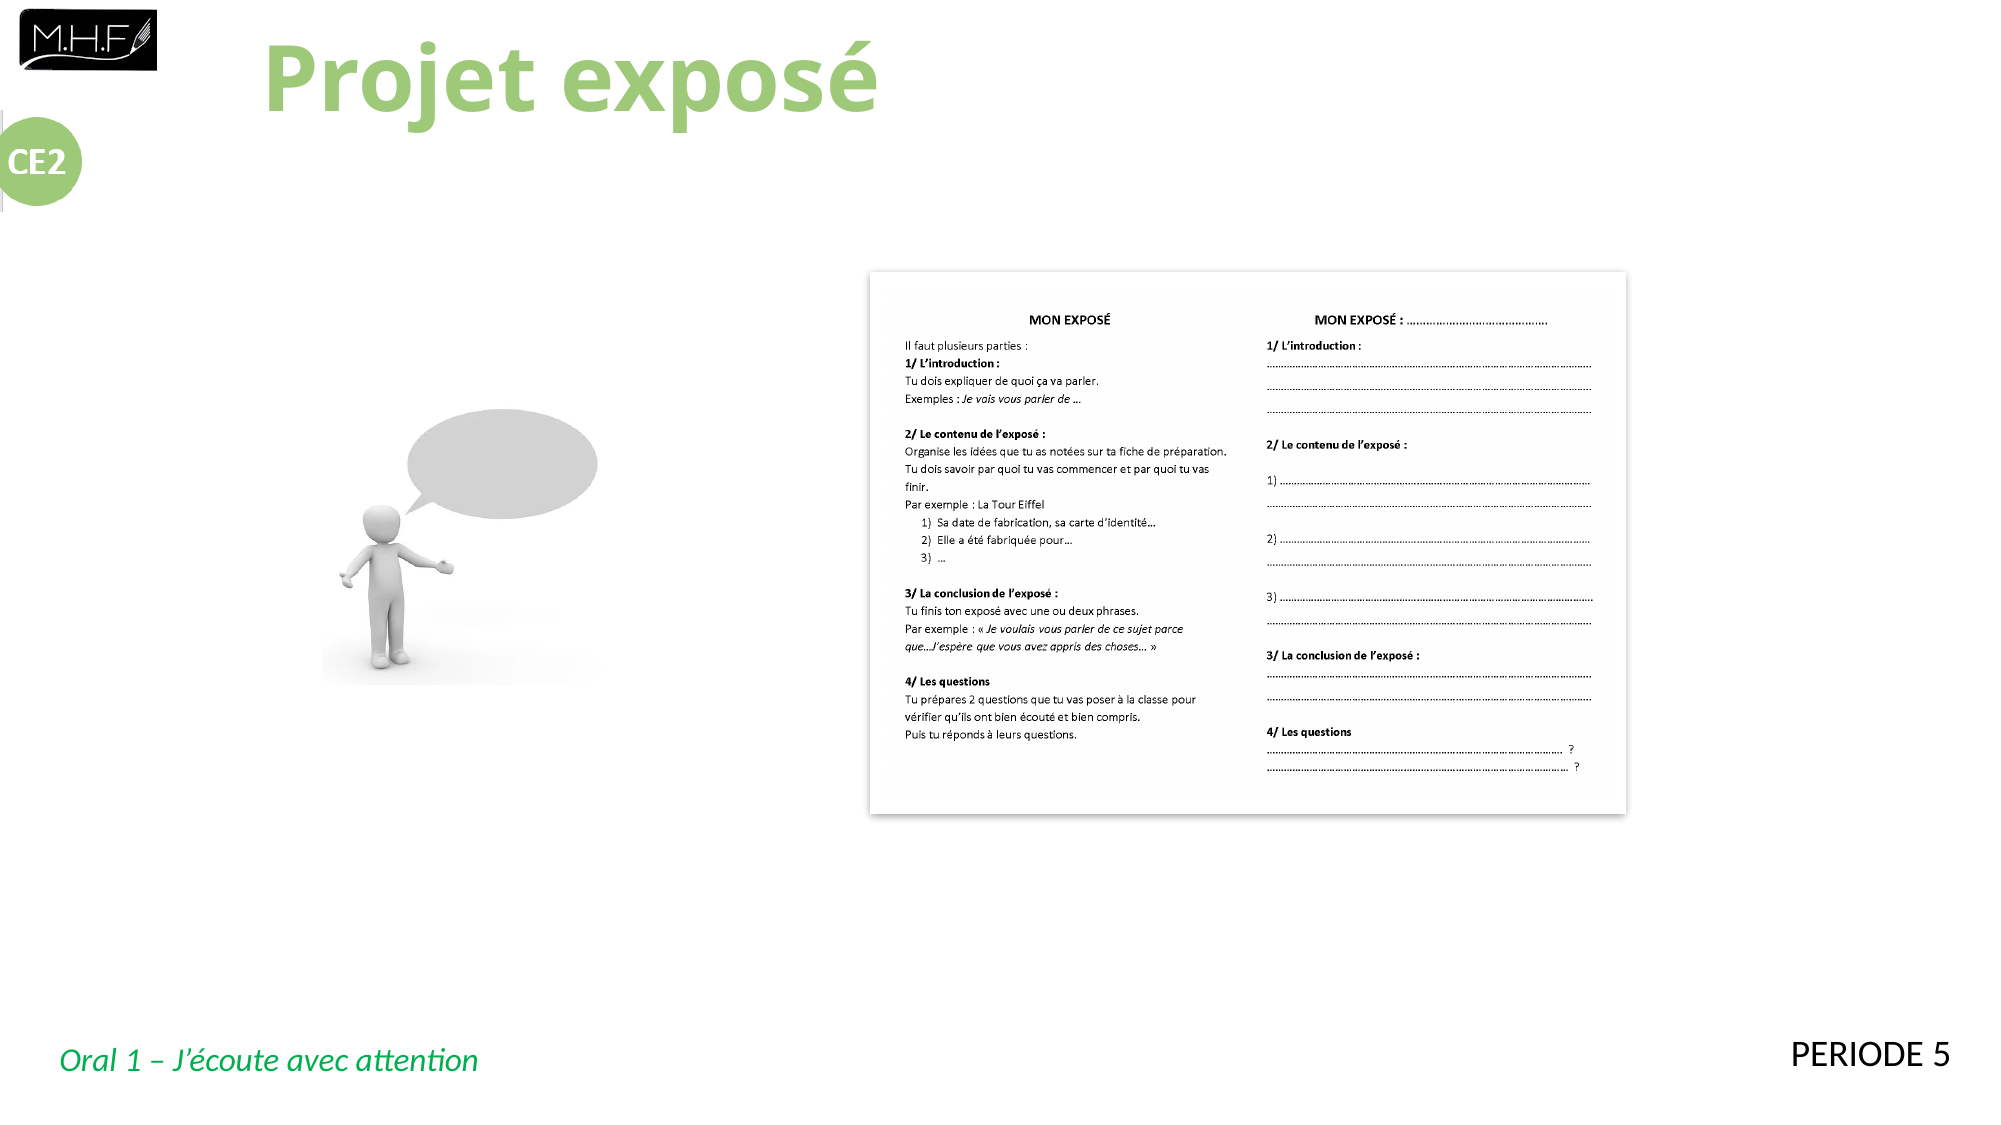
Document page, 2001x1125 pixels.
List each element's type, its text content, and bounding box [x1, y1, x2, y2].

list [322, 401, 606, 685]
picture [884, 286, 1612, 800]
text_box PERIODE 5 [1362, 1021, 1967, 1082]
picture [16, 7, 157, 74]
title Projet exposé [222, 7, 1894, 156]
text_box Oral 1 – J’écoute avec attention [44, 1030, 1346, 1092]
picture [0, 110, 87, 212]
